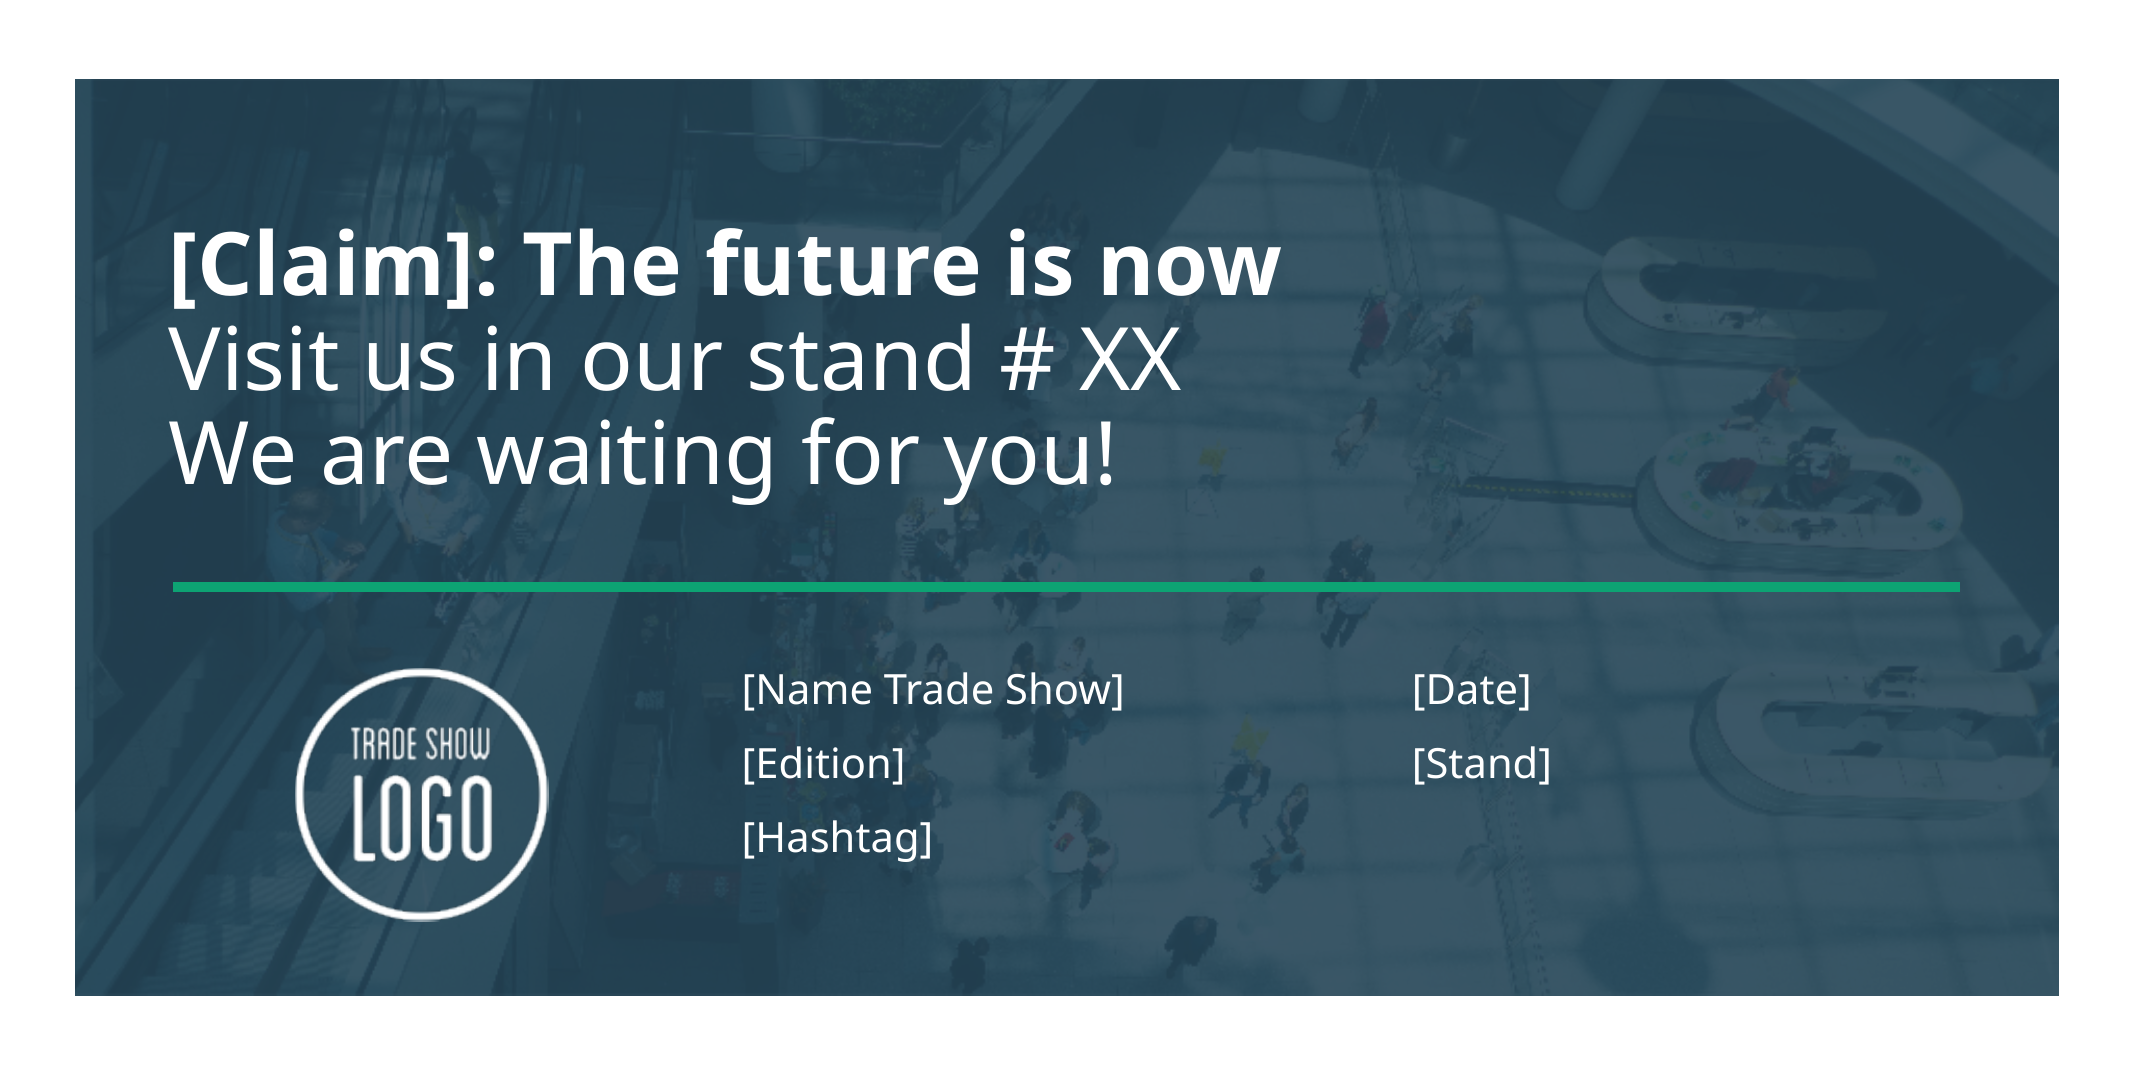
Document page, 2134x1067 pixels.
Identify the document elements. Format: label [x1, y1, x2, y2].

picture [74, 78, 2059, 996]
